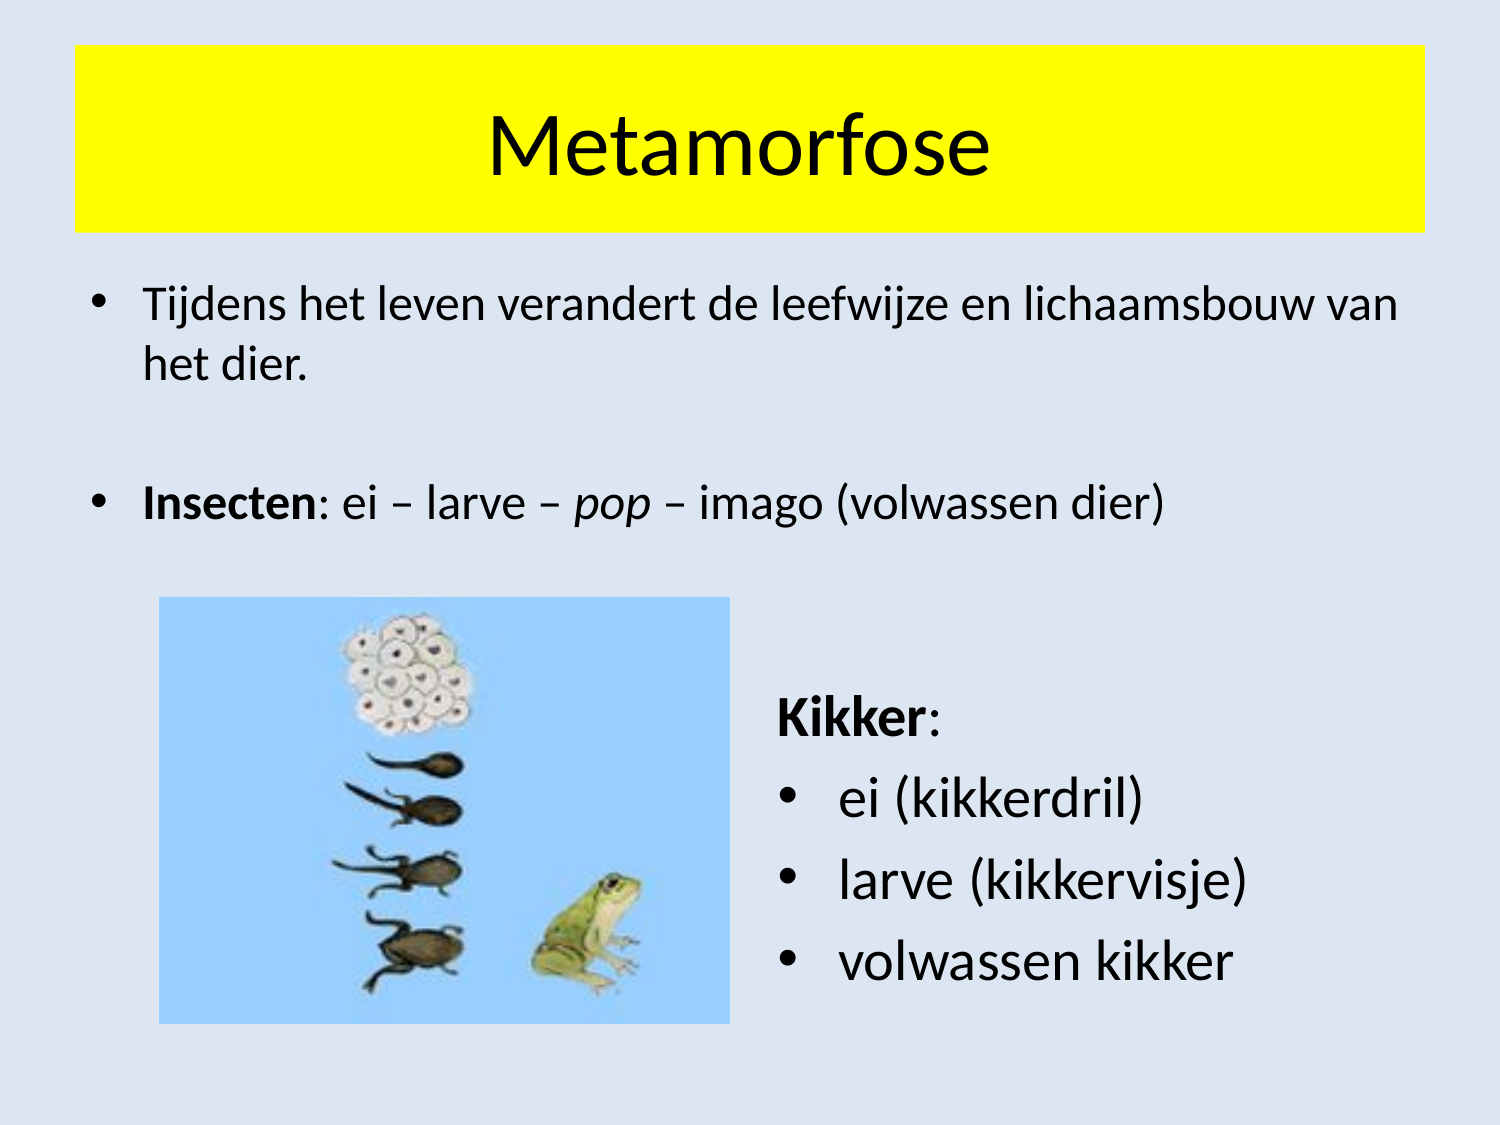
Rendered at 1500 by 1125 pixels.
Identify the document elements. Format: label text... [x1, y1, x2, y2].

list Kikker: ei (kikkerdril) larve (kikkervisje) volwassen kikker [762, 262, 1425, 1005]
list Tijdens het leven verandert de leefwijze en lichaamsbouw van het dier. Insecten: ei – larve – pop – imago (volwassen dier) [75, 262, 762, 539]
picture [159, 597, 730, 1024]
title Metamorfose [75, 45, 1425, 233]
